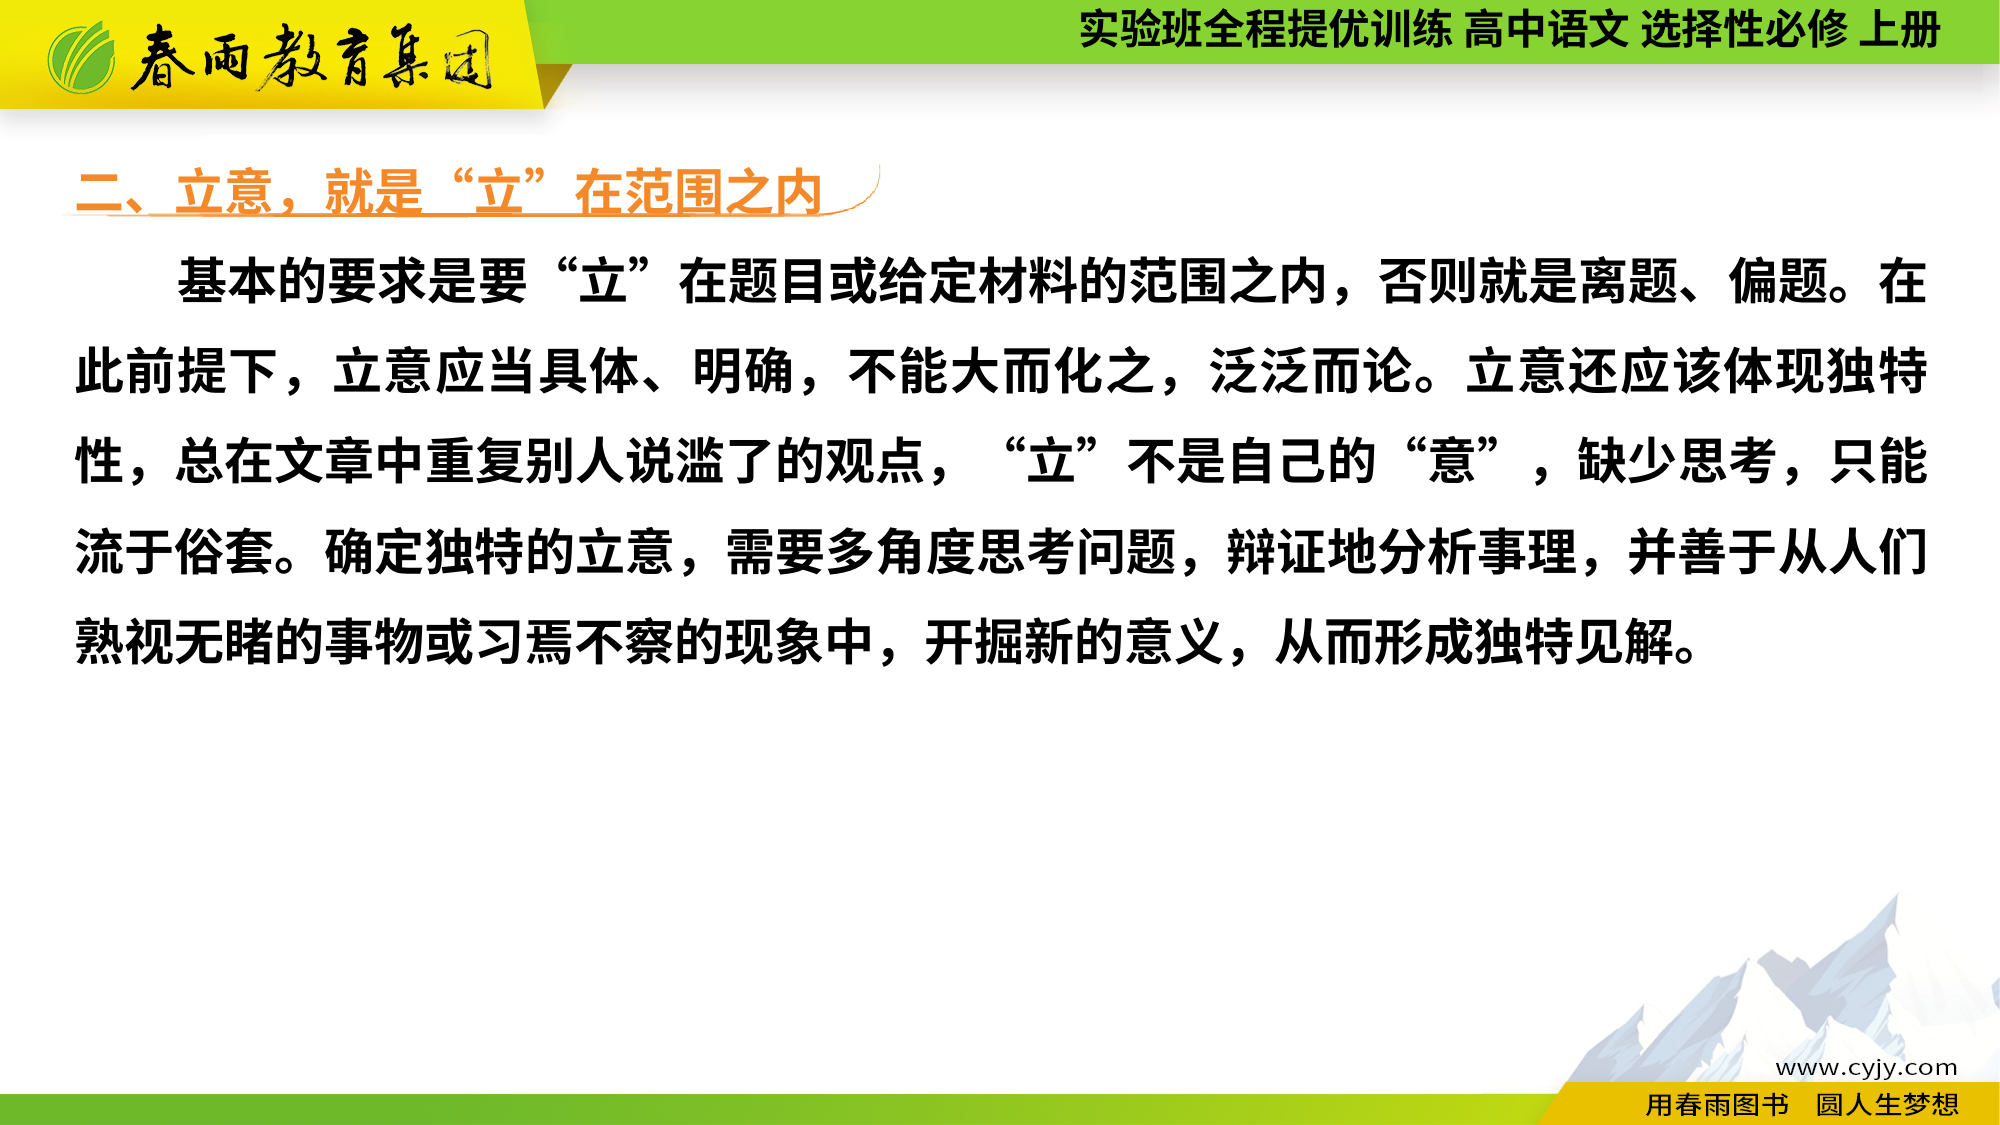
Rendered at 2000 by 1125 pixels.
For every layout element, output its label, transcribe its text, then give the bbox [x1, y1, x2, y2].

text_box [61, 135, 882, 224]
list 二、立意，就是“立”在范围之内 基本的要求是要“立”在题目或给定材料的范围之内，否则就是离题、偏题。在此前提下，立意应当具体、明确，不能大而化之，泛泛而论。立意还应该体现独特性，总在文章中重复别人说滥了的观点，“立”不是自己的“意”，缺少思考，只能流于俗套。确定独特的立意，需要多角度思考问题，辩证地分析事理，并善于从人们熟视无睹的事物或习焉不察的现象中，开掘新的意义，从而形成独特见解。 [59, 122, 1944, 672]
picture [0, 0, 2000, 1125]
